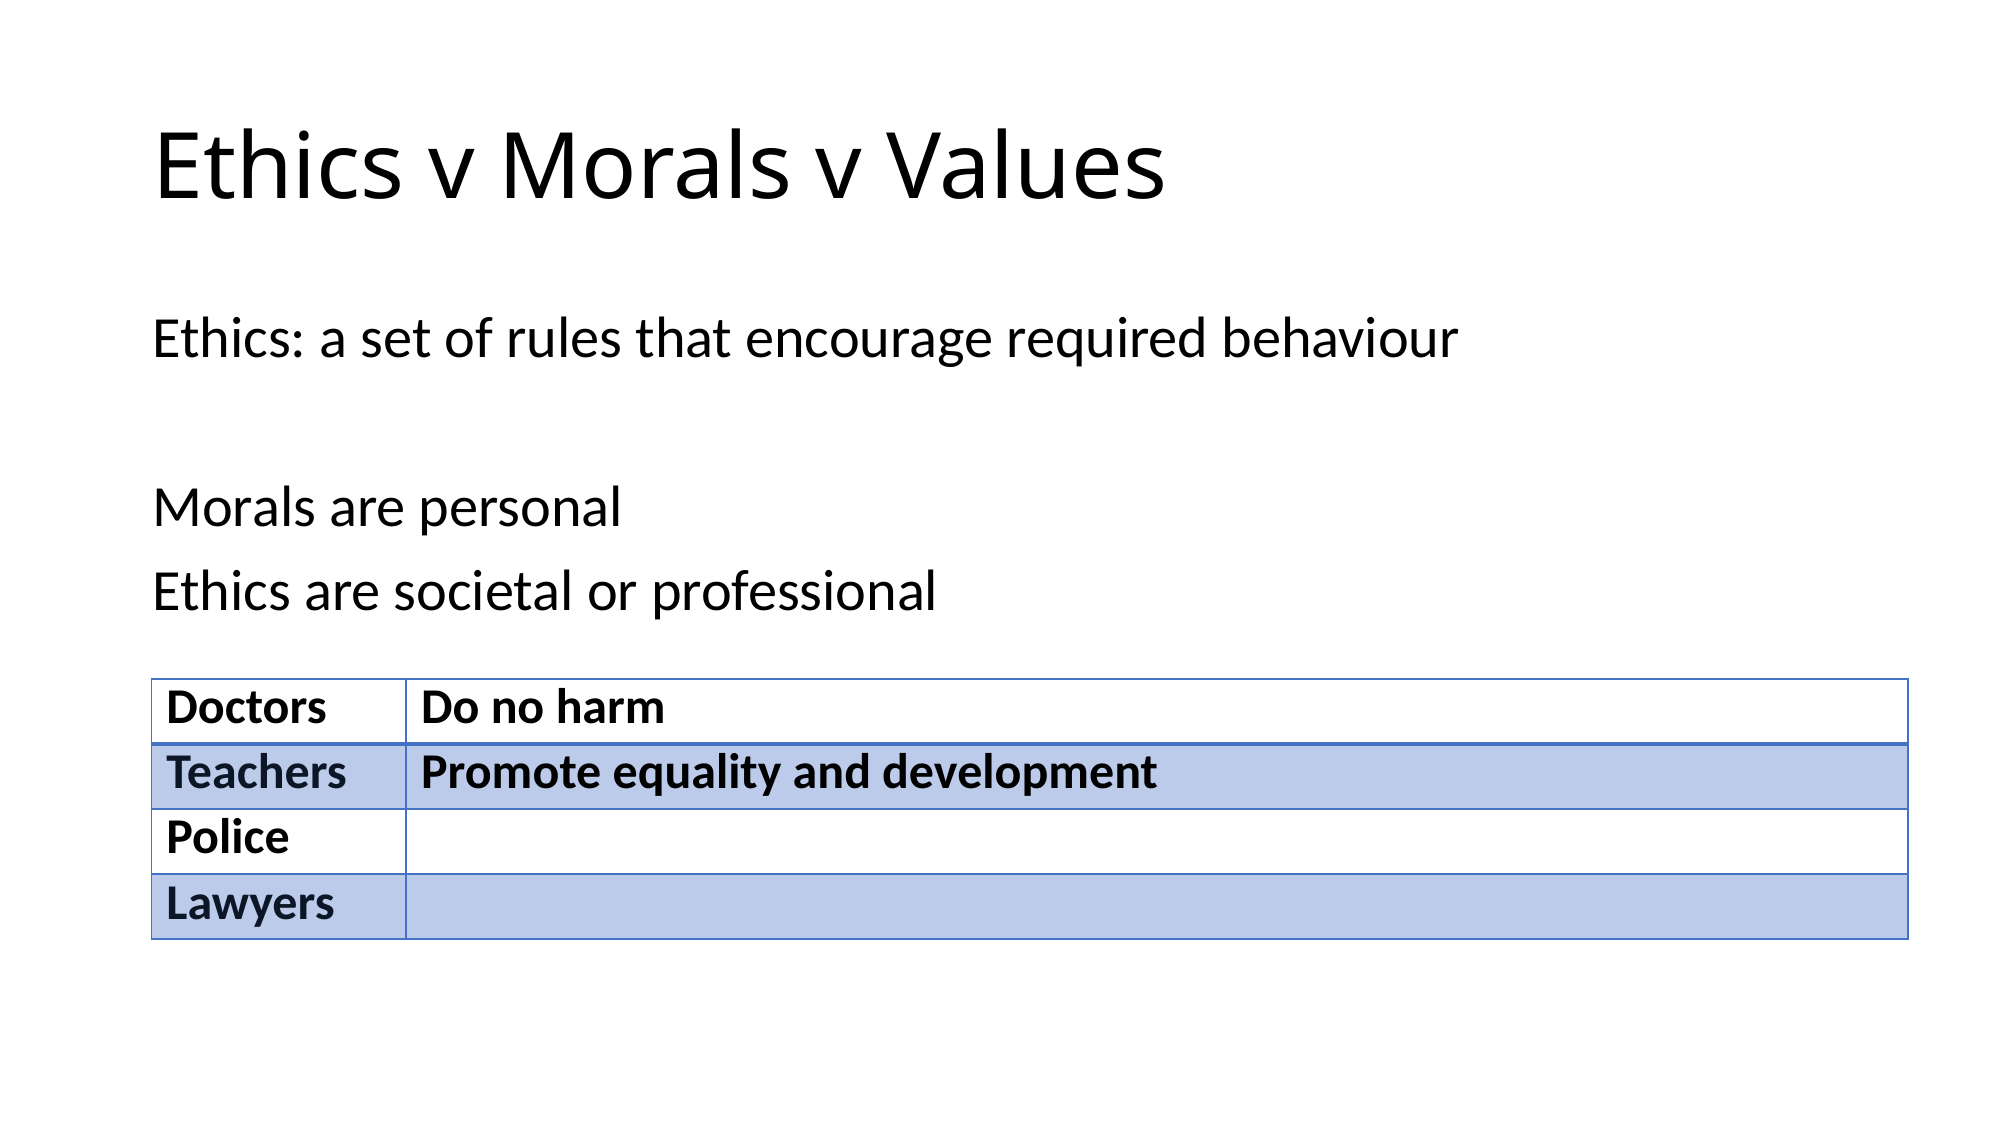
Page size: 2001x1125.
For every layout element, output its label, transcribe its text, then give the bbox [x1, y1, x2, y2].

table_cell [152, 810, 405, 873]
list Ethics: a set of rules that encourage required behaviour [137, 299, 1863, 394]
title Ethics v Morals v Values [137, 59, 1863, 278]
table_header [152, 680, 405, 742]
text_box Morals are personal Ethics are societal or professional [137, 468, 1863, 656]
table_cell [152, 746, 405, 808]
table_header Do no harm [407, 680, 1907, 742]
table_cell Promote equality and development [407, 746, 1907, 808]
table_cell [407, 875, 1907, 938]
table_cell [152, 875, 405, 938]
table_cell [407, 810, 1907, 873]
